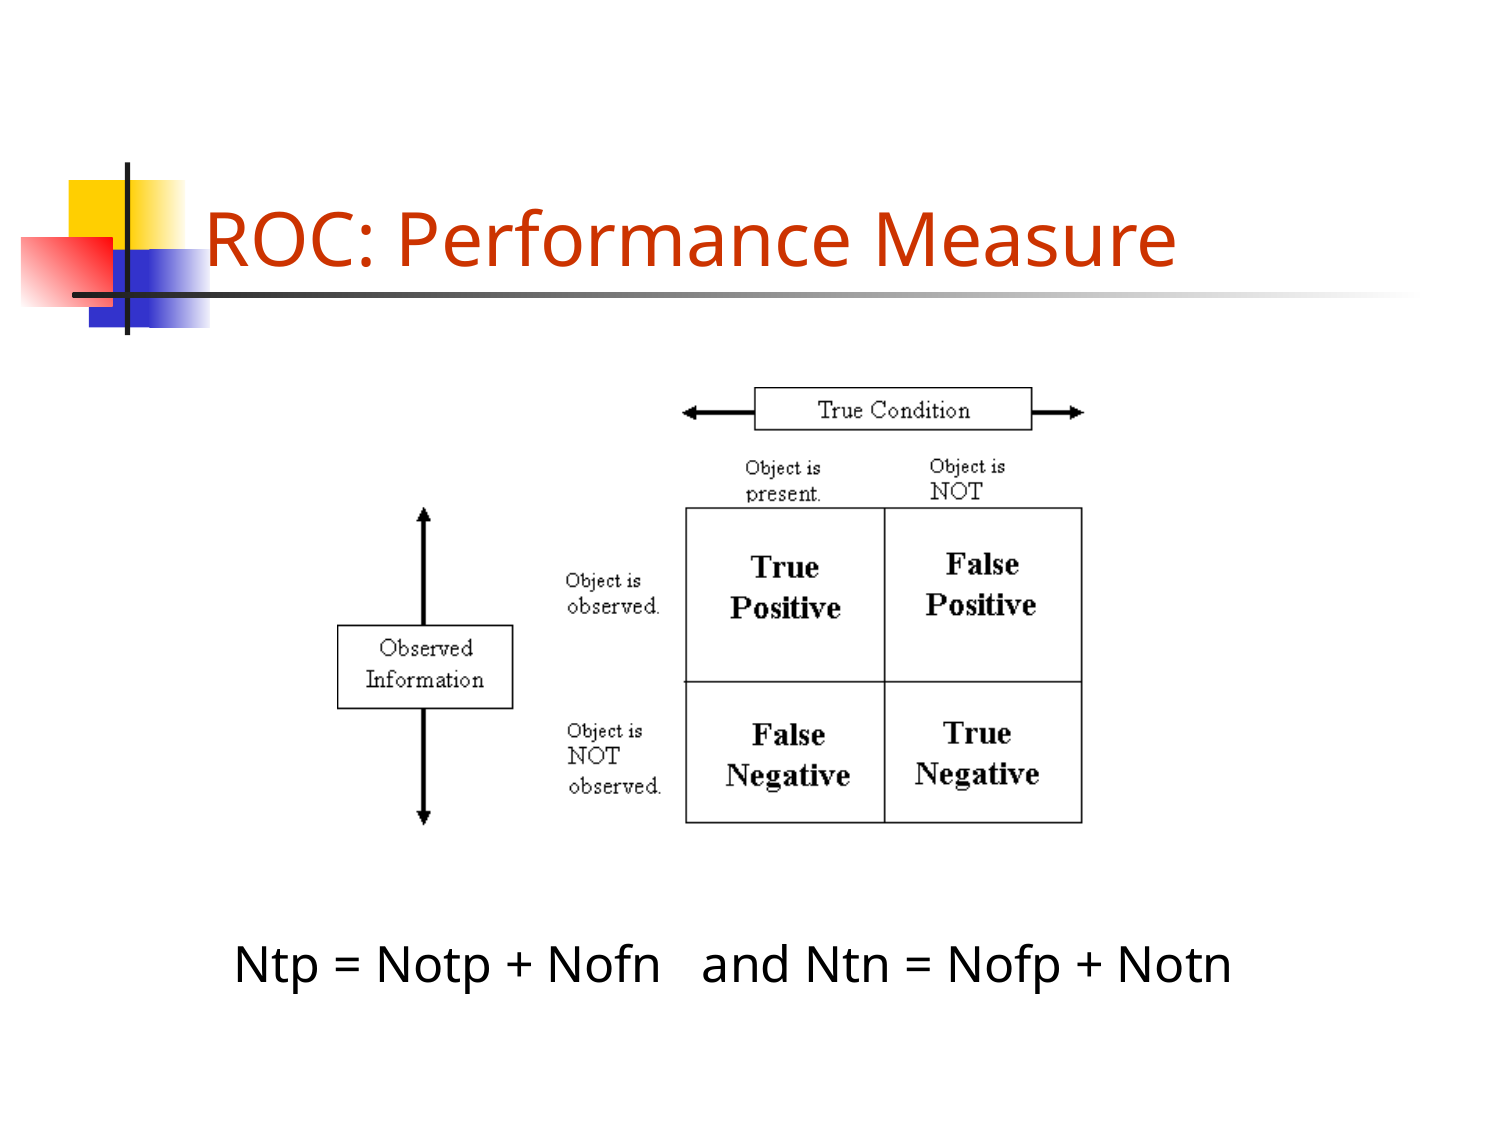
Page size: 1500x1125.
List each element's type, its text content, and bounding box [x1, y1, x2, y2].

picture [337, 387, 1090, 830]
title ROC: Performance Measure [188, 101, 1468, 289]
text_box Ntp = Notp + Nofn and Ntn = Nofp + Notn [219, 925, 1250, 1000]
